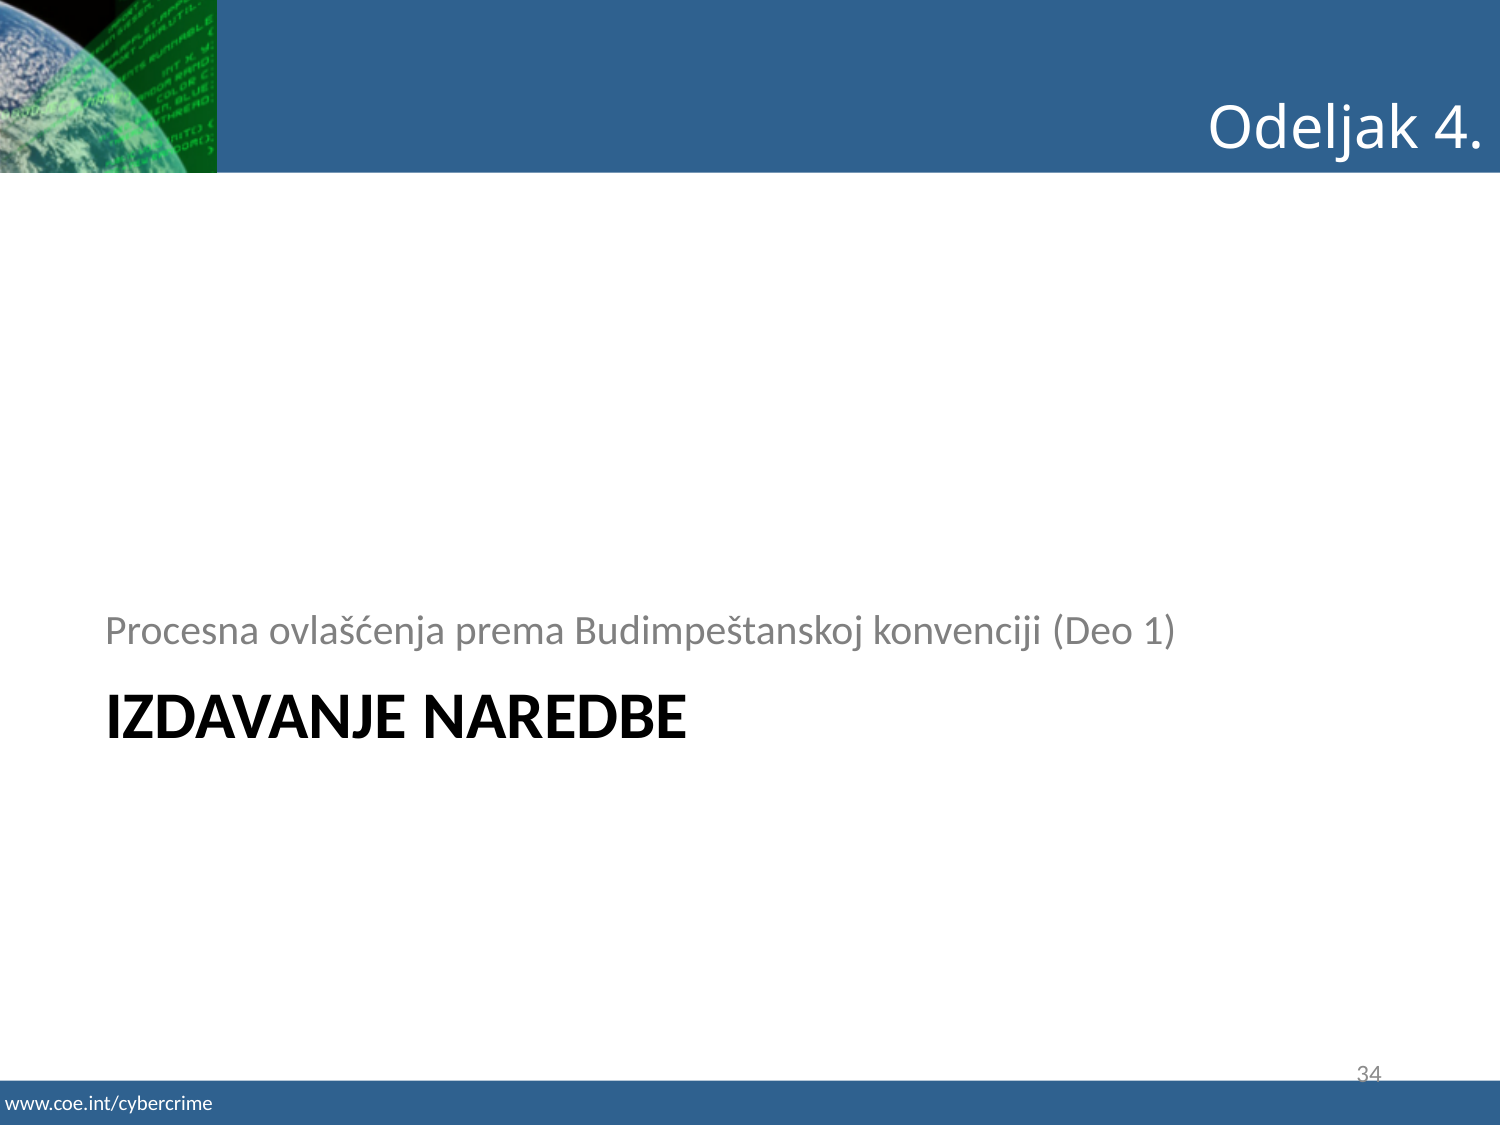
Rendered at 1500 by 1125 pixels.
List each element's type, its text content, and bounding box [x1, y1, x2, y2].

slide_number 34 [1059, 1042, 1397, 1103]
title IZDAVANJE NAREDBE [90, 674, 1385, 920]
list Odeljak 4. [461, 0, 1500, 170]
picture [0, 0, 217, 173]
list Procesna ovlašćenja prema Budimpeštanskoj konvenciji (Deo 1) [90, 601, 1385, 674]
